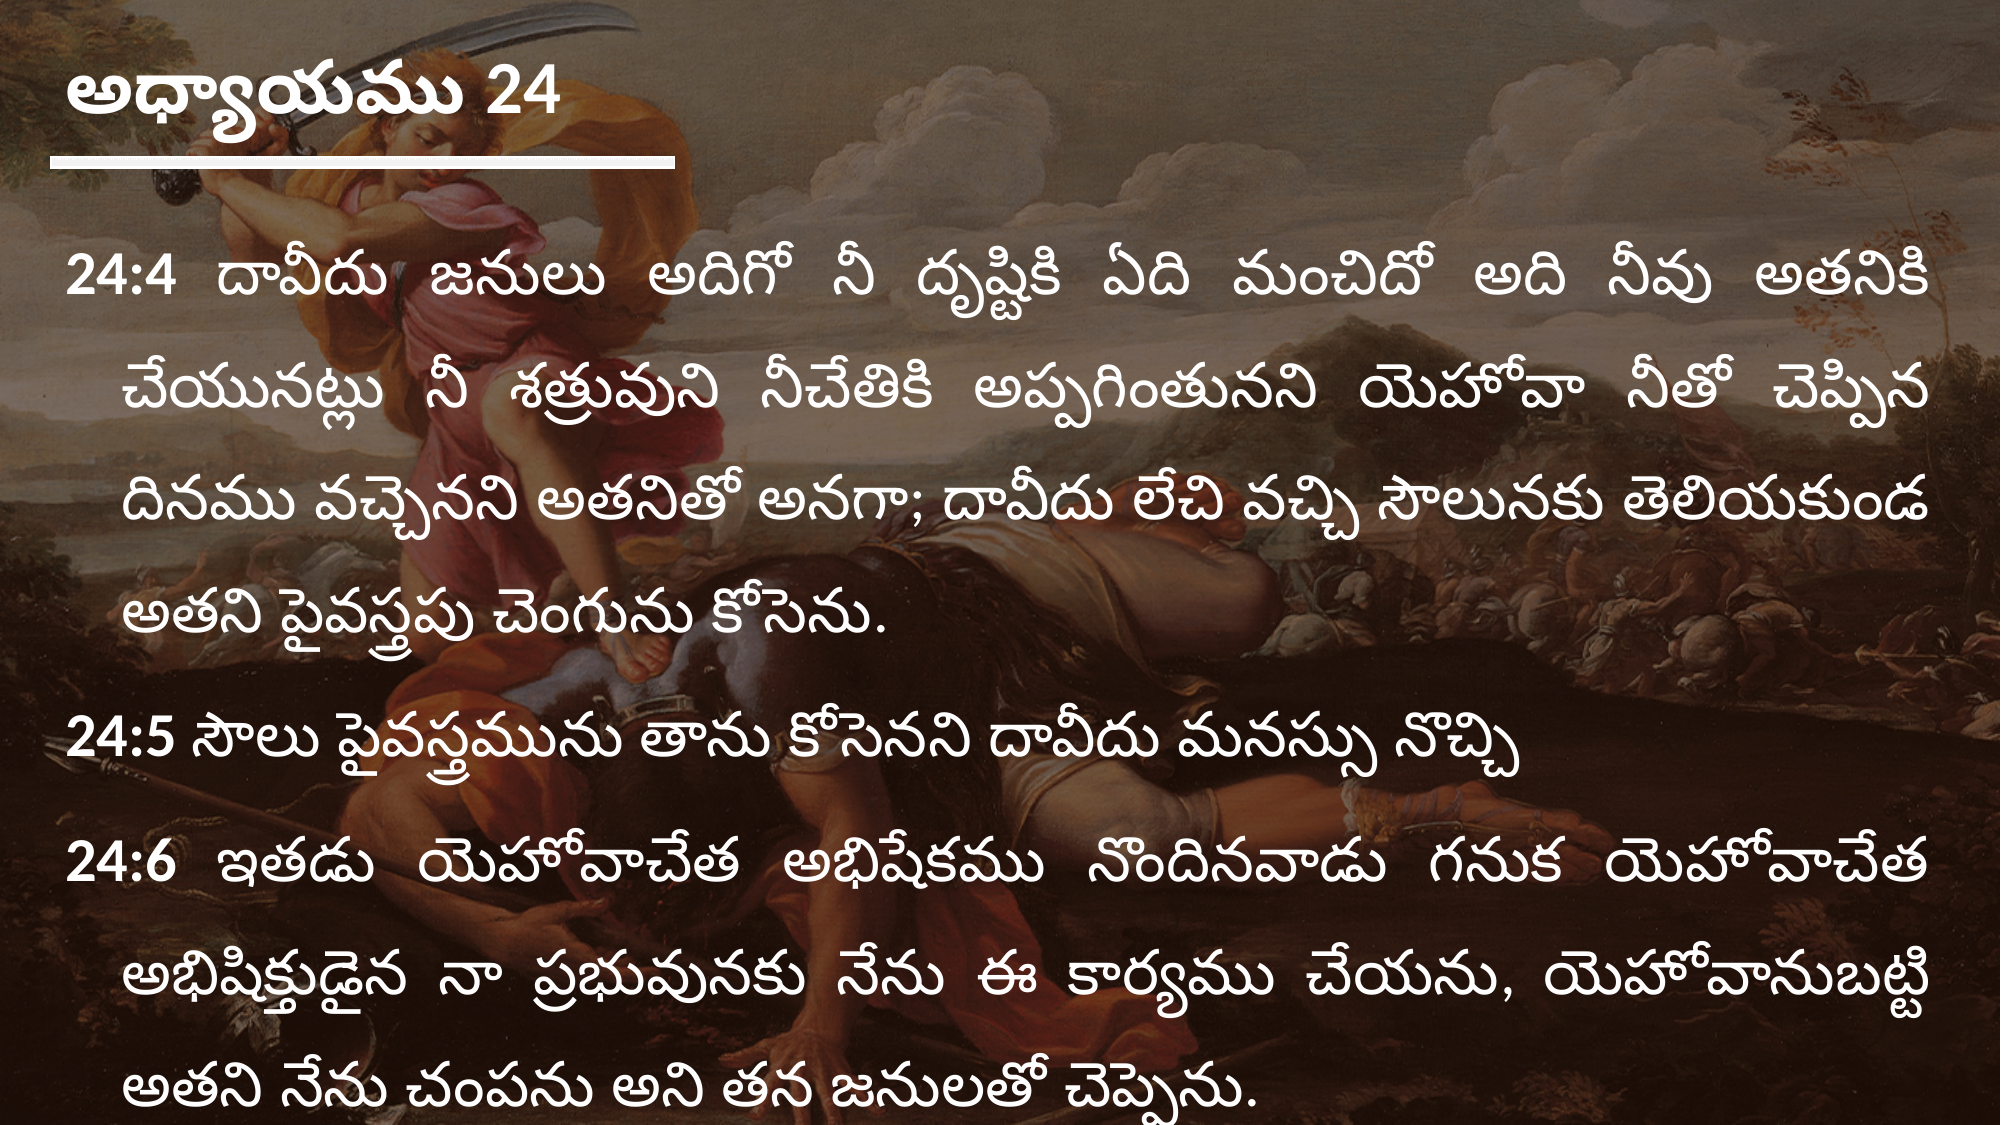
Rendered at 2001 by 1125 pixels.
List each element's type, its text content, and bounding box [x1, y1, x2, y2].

title అధ్యాయము 24 [50, 0, 1925, 167]
list 24:4 దావీదు జనులు అదిగో నీ దృష్టికి ఏది మంచిదో అది నీవు అతనికి చేయునట్లు నీ శత్రువుని నీచేతికి అప్పగింతునని యెహోవా నీతో చెప్పిన దినము వచ్చెనని అతనితో అనగా; దావీదు లేచి వచ్చి సౌలునకు తెలియకుండ అతని పైవస్త్రపు చెంగును కోసెను. 24:5 సౌలు పైవస్త్రమును తాను కోసెనని దావీదు మనస్సు నొచ్చి 24:6 ఇతడు యెహోవాచేత అభిషేకము నొందినవాడు గనుక యెహోవాచేత అభిషిక్తుడైన నా ప్రభువునకు నేను ఈ కార్యము చేయను, యెహోవానుబట్టి అతని నేను చంపను అని తన జనులతో చెప్పెను. [50, 187, 1946, 1063]
picture [0, 0, 2000, 1125]
